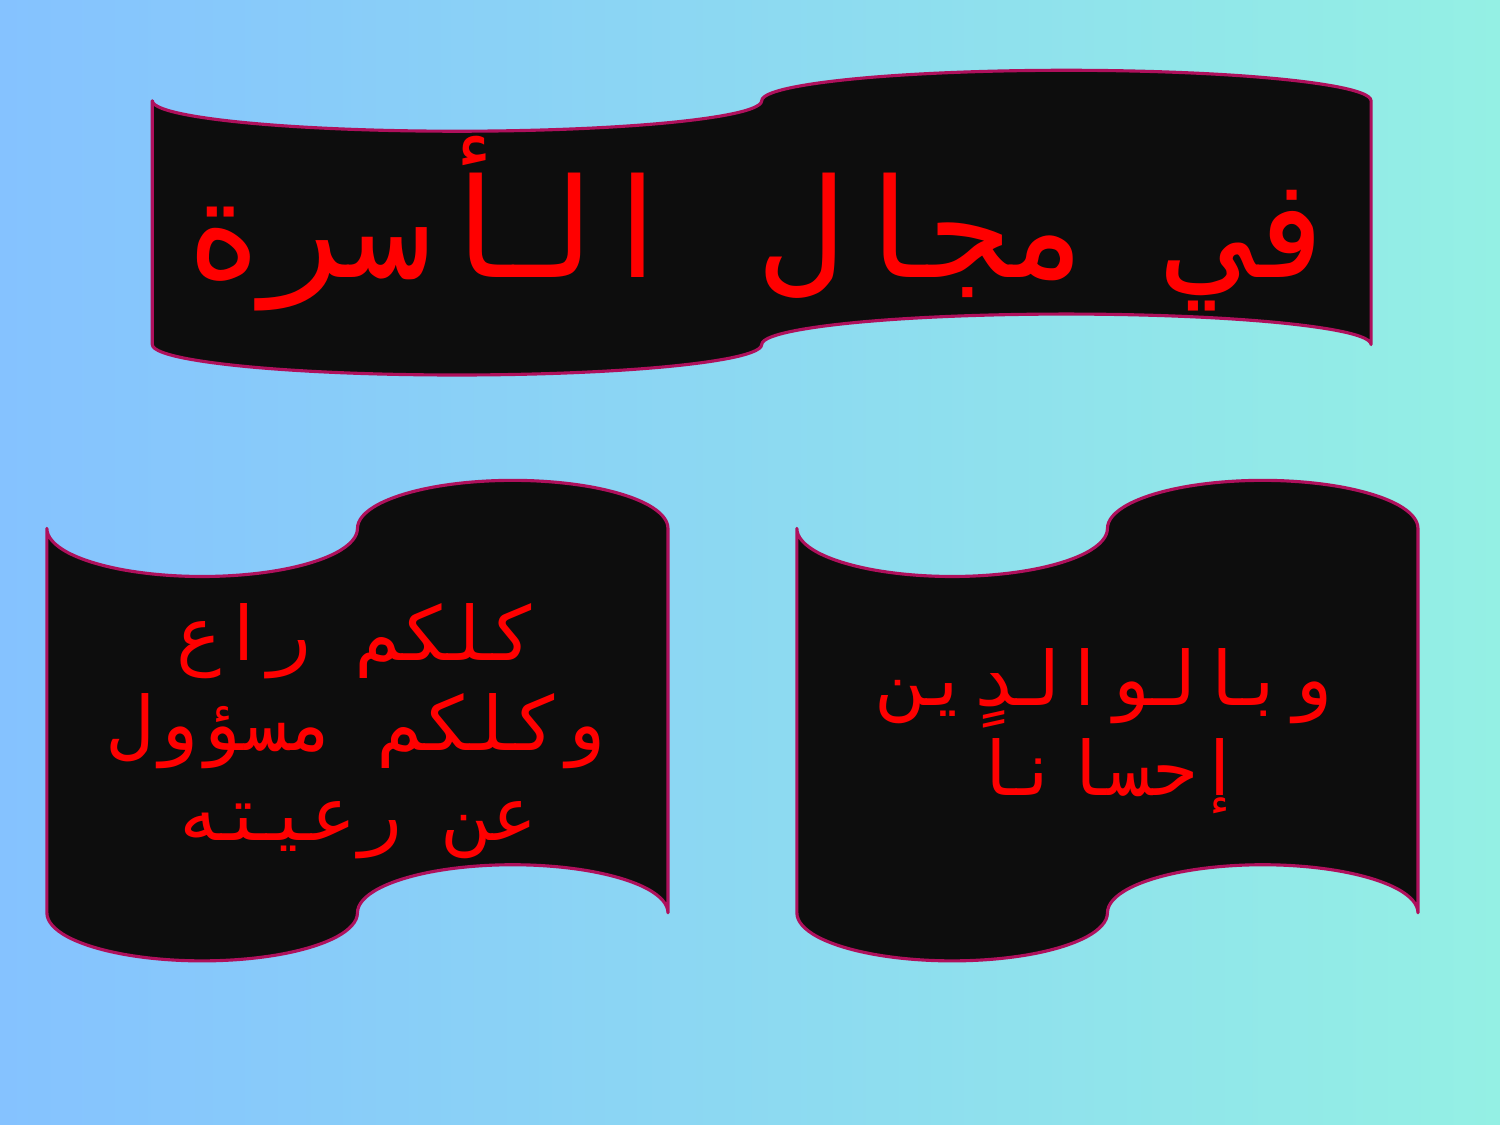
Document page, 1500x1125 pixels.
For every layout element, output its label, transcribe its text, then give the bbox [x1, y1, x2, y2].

text_box وبالوالدين إحساناً [795, 478, 1420, 963]
text_box في مجال الأسرة [150, 68, 1373, 377]
text_box كلكم راع وكلكم مسؤول عن رعيته [45, 478, 670, 963]
